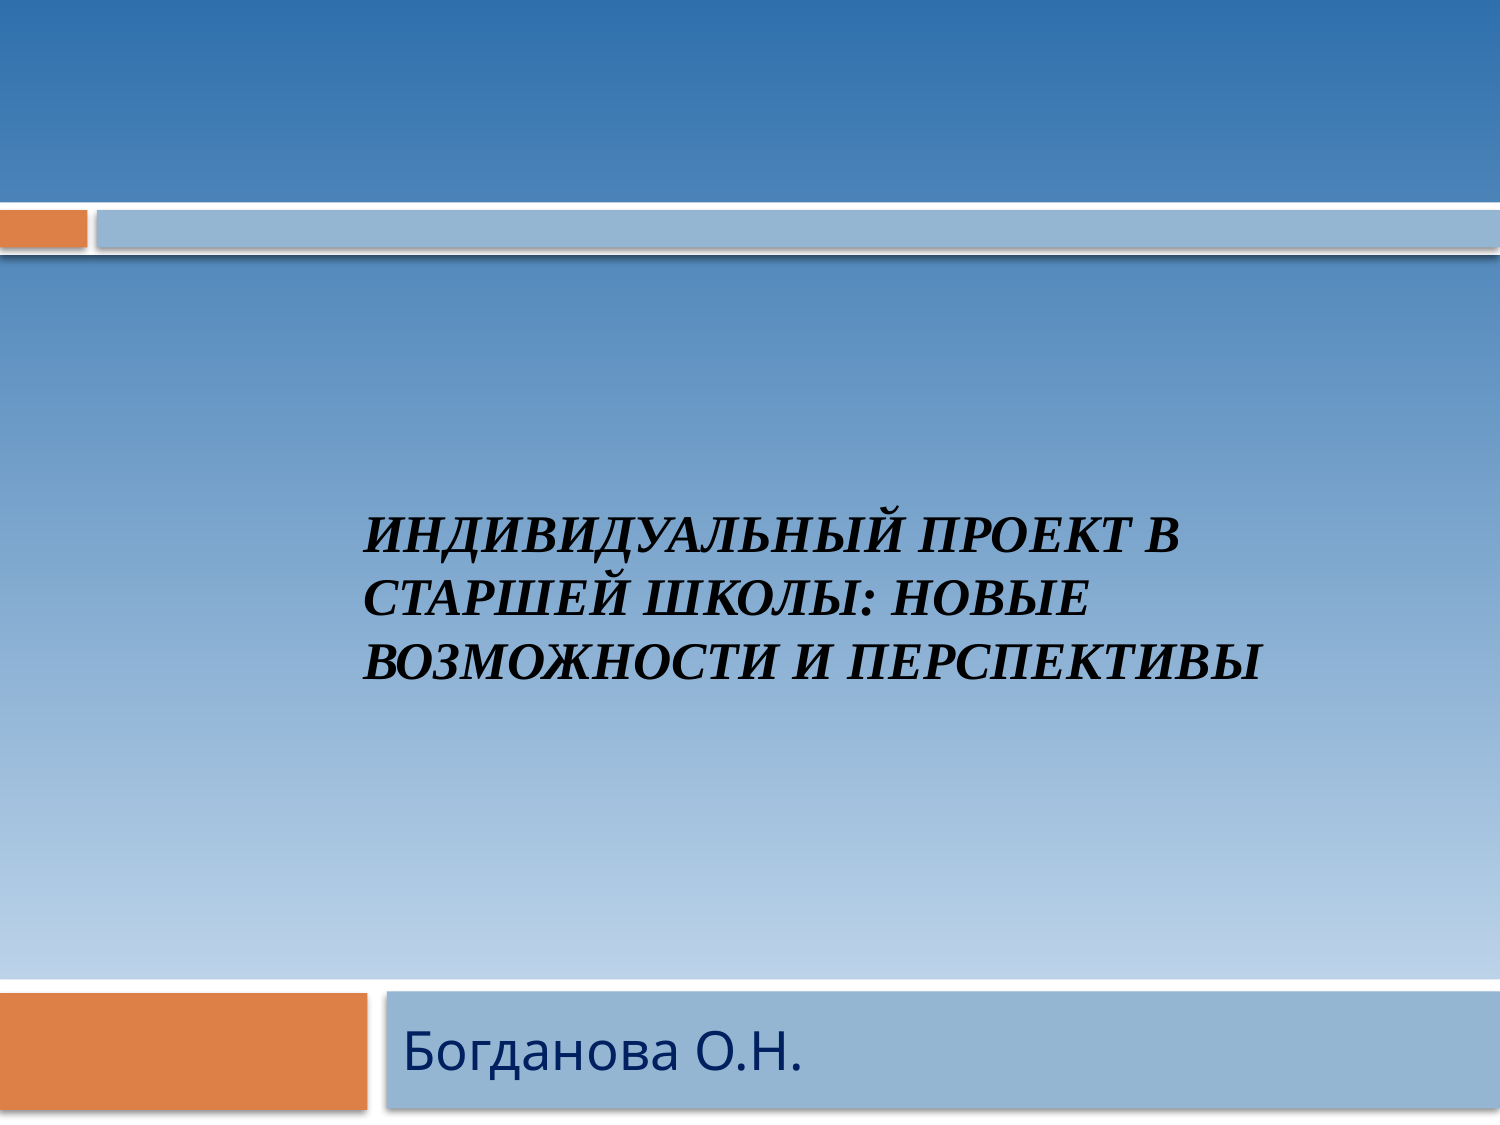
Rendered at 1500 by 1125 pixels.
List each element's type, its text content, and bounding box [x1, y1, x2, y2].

title Индивидуальный проект В старшей школы: новые возможности и перспективы [348, 397, 1411, 698]
subtitle Богданова О.Н. [387, 992, 1488, 1105]
